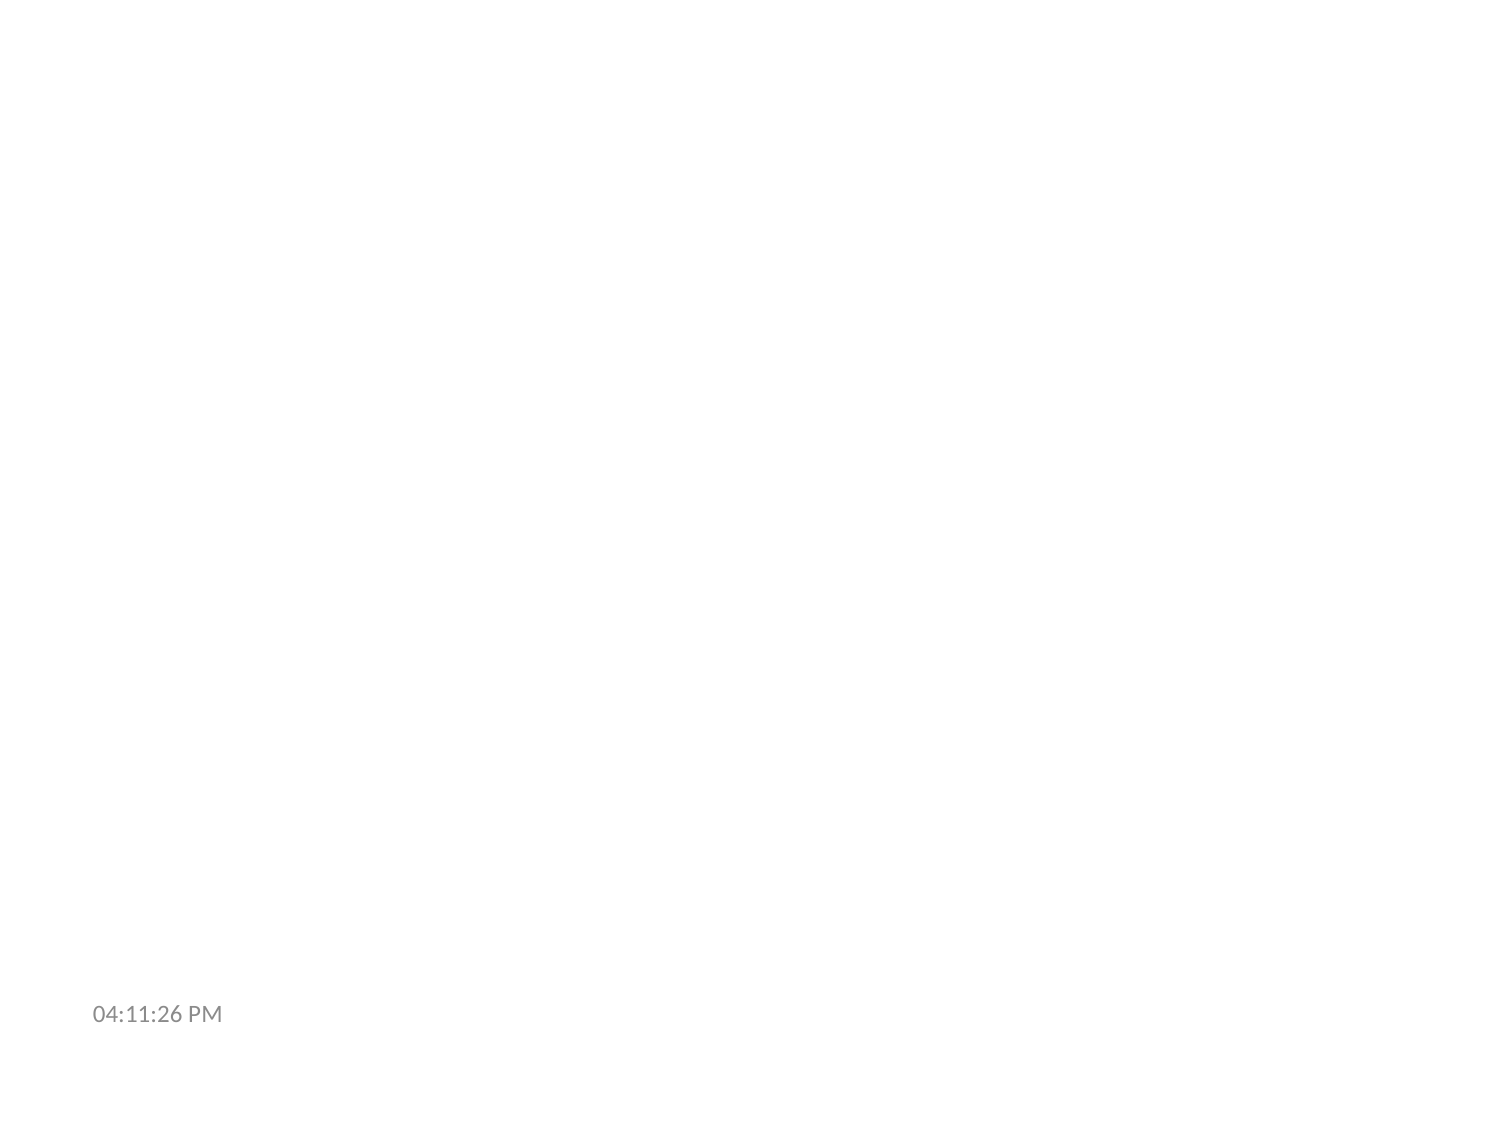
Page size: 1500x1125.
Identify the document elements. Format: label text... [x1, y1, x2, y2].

text_box 3:35:09 PM [77, 982, 428, 1043]
